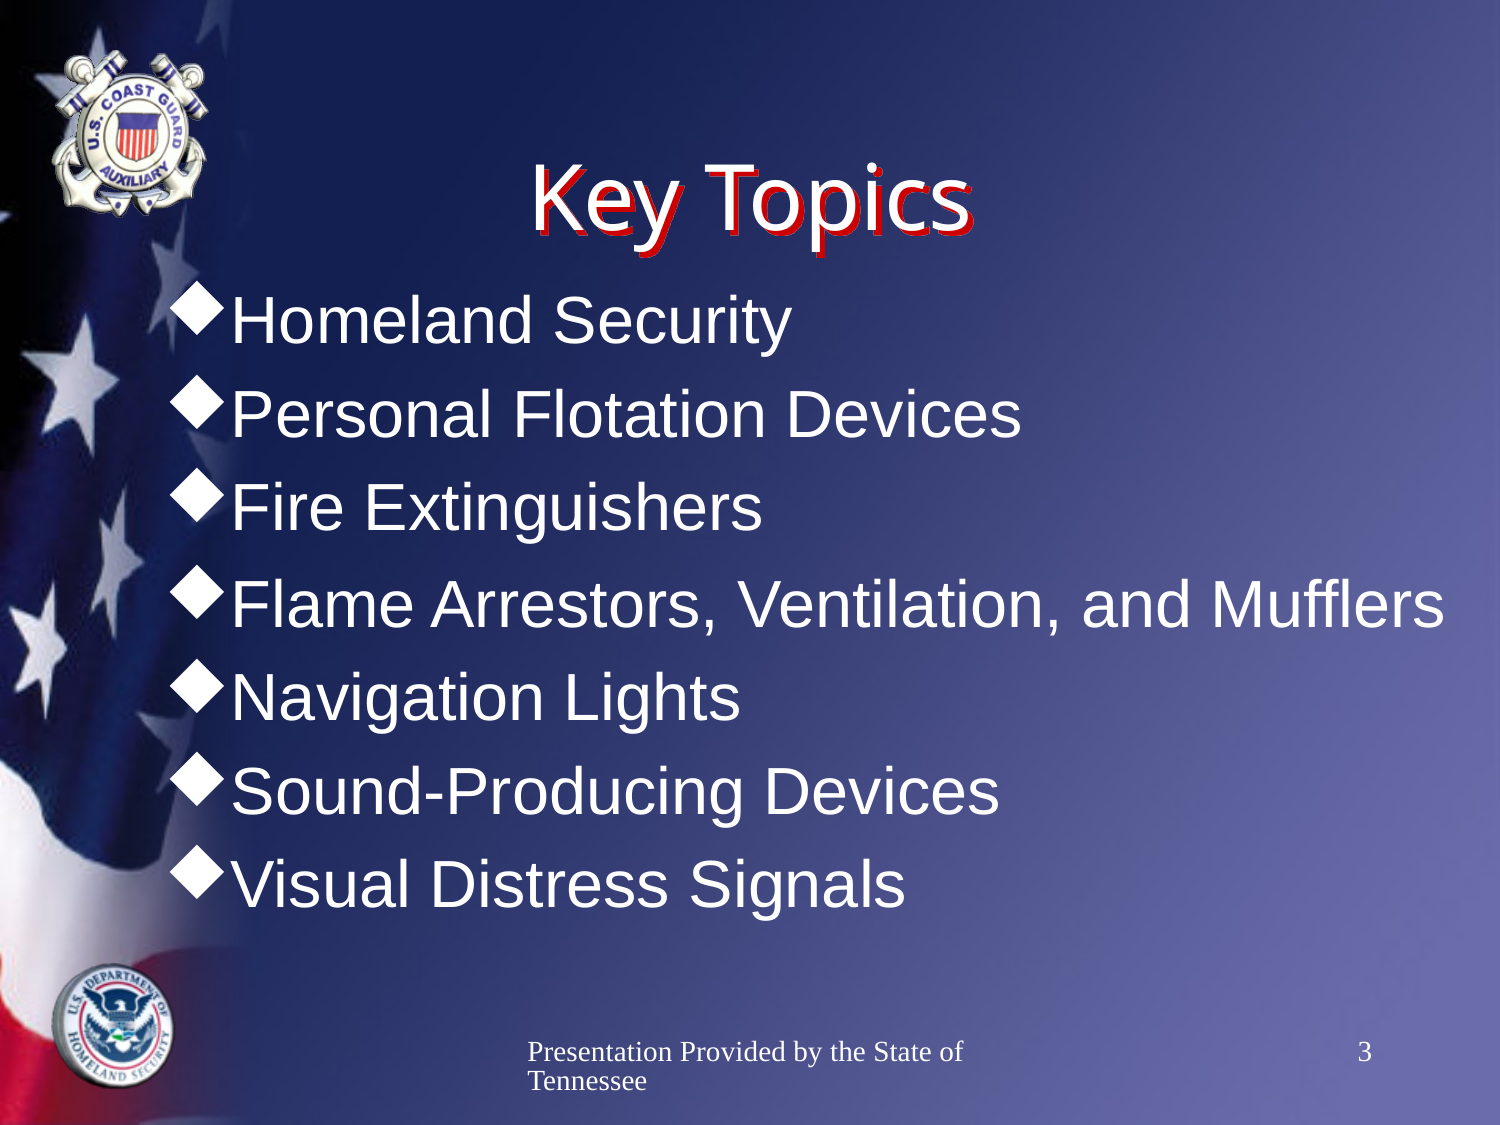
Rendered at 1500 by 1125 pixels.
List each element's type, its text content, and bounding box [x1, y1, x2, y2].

list Homeland Security Personal Flotation Devices Fire Extinguishers Flame Arrestors, Ventilation, and Mufflers Navigation Lights Sound-Producing Devices Visual Distress Signals [149, 269, 1500, 1095]
title Key Topics [112, 99, 1388, 288]
footer Presentation Provided by the State of Tennessee [512, 1025, 988, 1100]
slide_number 3 [1074, 1025, 1388, 1100]
picture [0, 0, 1500, 1125]
